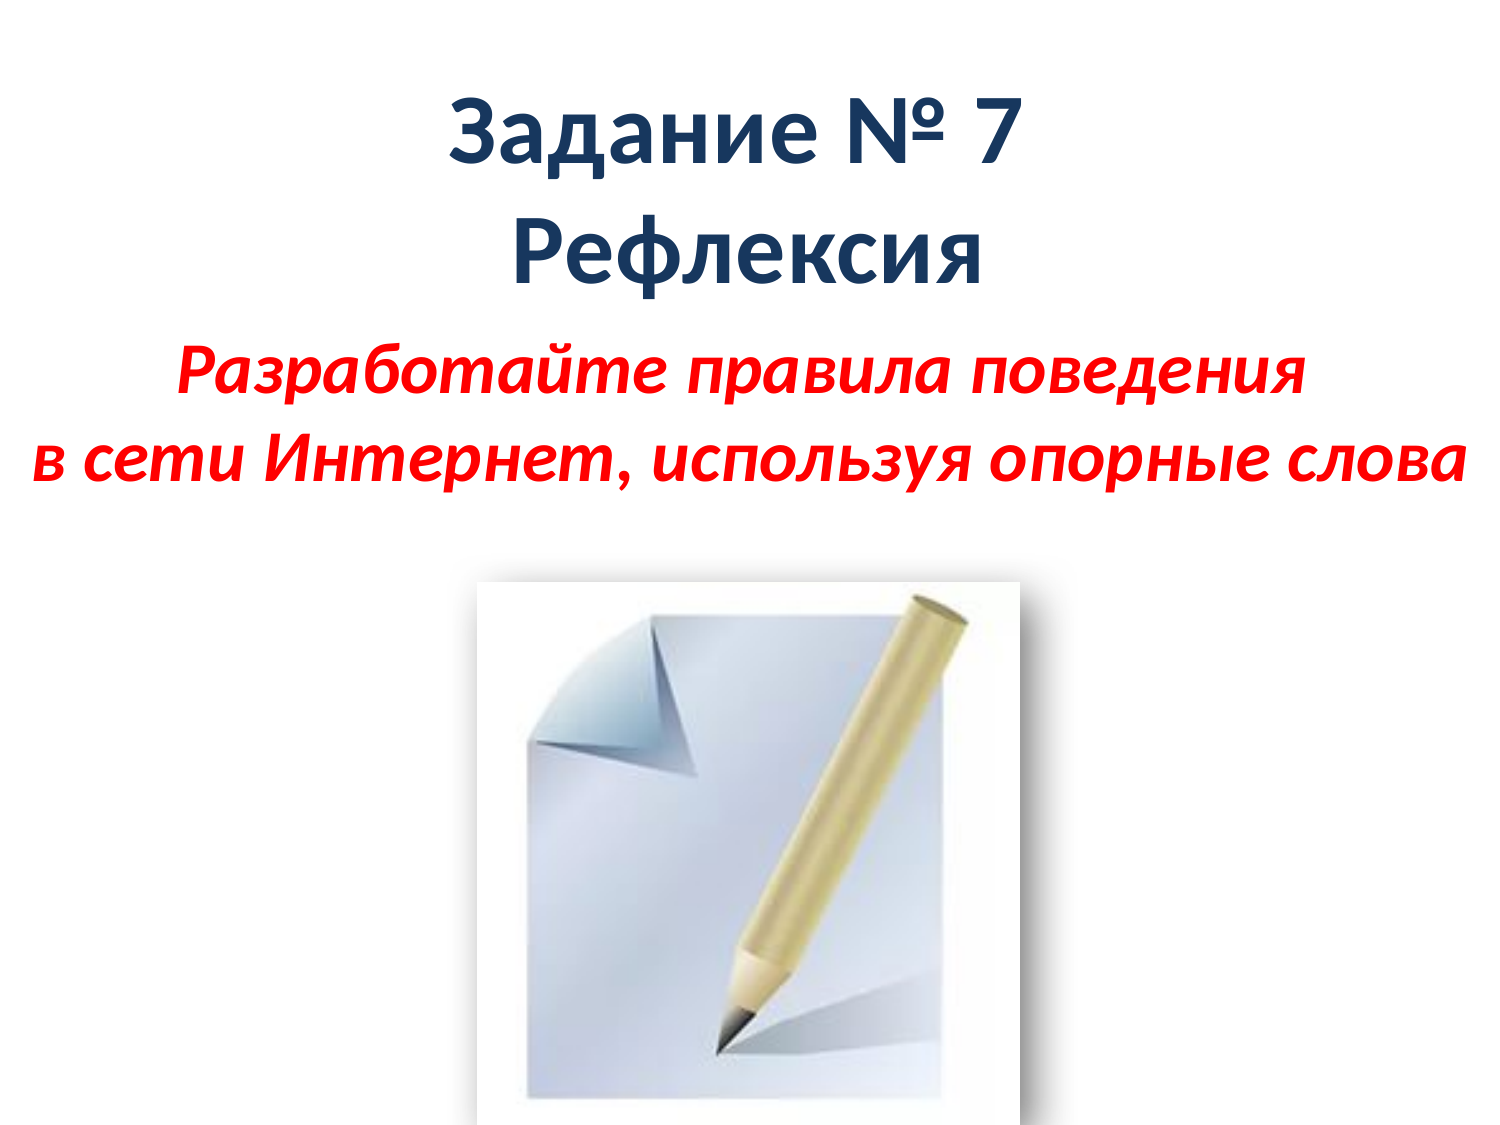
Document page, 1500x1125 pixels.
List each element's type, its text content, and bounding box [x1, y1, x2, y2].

text_box Разработайте правила поведения в сети Интернет, используя опорные слова [0, 313, 1500, 504]
picture [477, 582, 1020, 1125]
text_box Задание № 7 Рефлексия [433, 55, 1064, 311]
